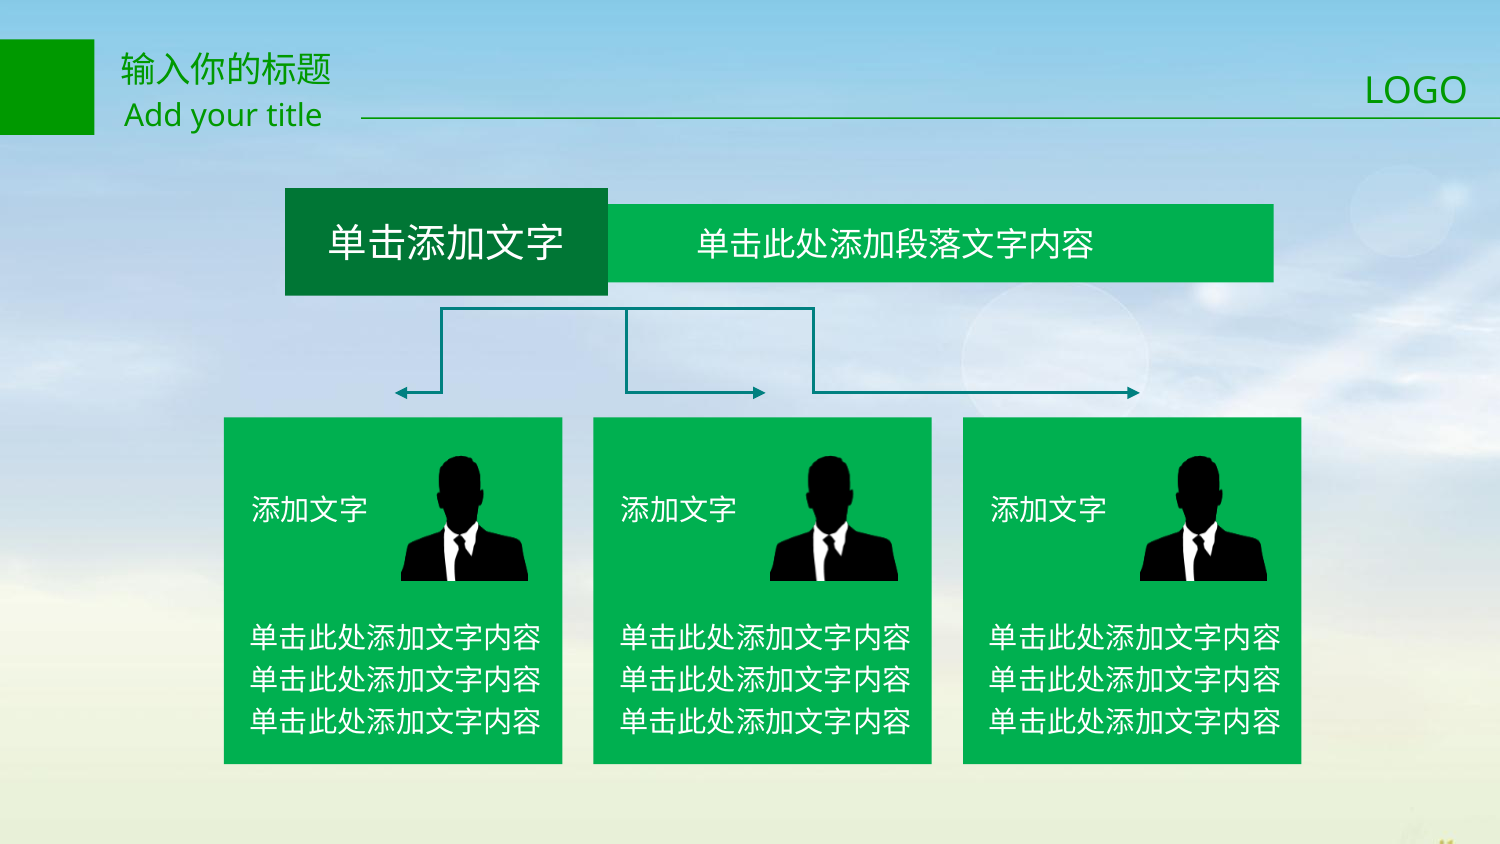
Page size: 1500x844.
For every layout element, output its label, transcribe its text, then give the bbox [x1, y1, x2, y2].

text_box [962, 417, 1302, 765]
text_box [593, 417, 932, 765]
text_box 单击此处添加段落文字内容 [608, 204, 1274, 283]
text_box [223, 417, 563, 765]
text_box 单击添加文字 [285, 188, 608, 296]
picture [0, 0, 1500, 844]
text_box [394, 308, 1142, 394]
